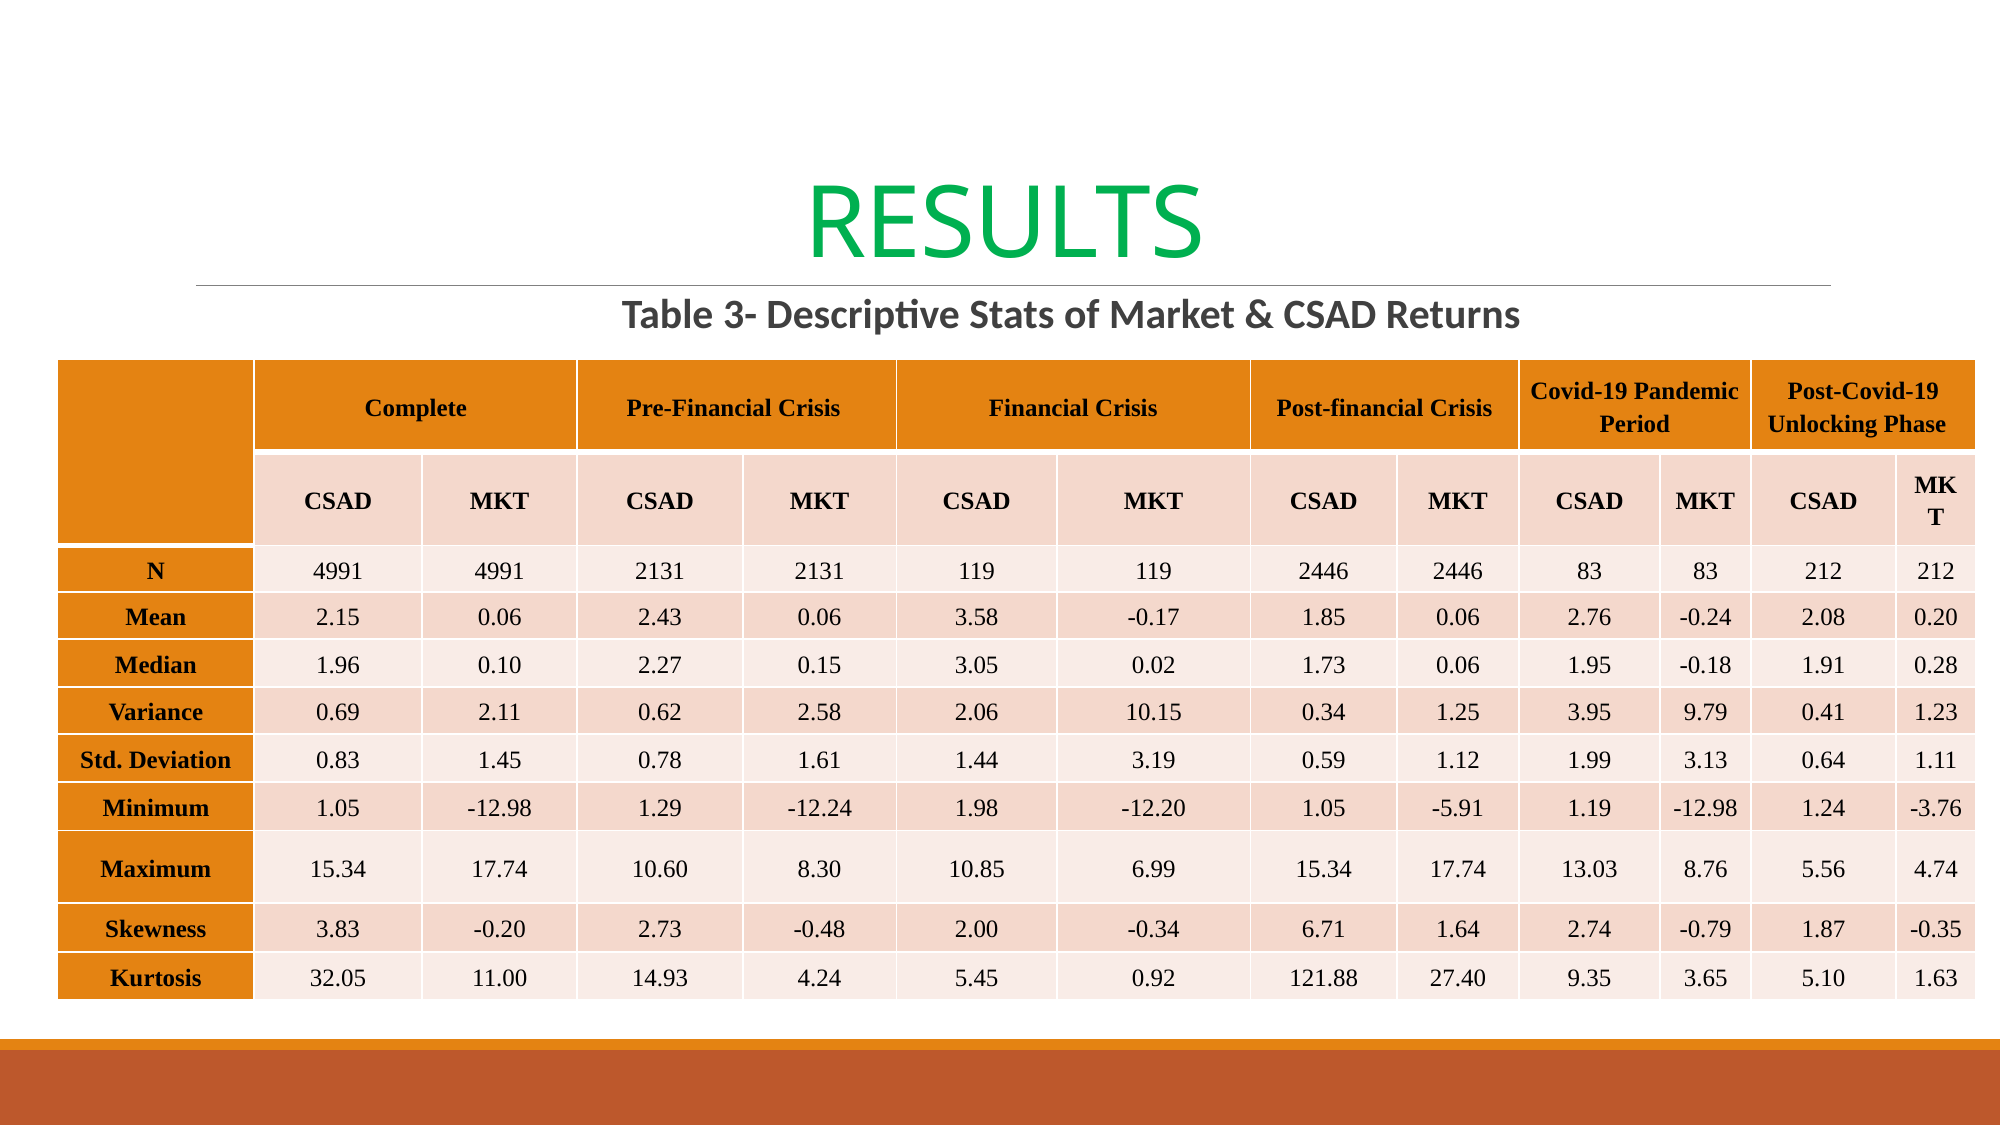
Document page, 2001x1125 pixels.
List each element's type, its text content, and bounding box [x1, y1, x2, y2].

table_cell 2.15 [255, 593, 421, 638]
table_cell 3.83 [255, 904, 421, 951]
table_cell 3.65 [1661, 953, 1750, 999]
table_cell -0.24 [1661, 593, 1750, 638]
table_cell CSAD [1251, 455, 1396, 545]
table_cell 2.08 [1752, 593, 1895, 638]
table_cell 5.10 [1752, 953, 1895, 999]
table_cell 1.91 [1752, 640, 1895, 686]
table_cell 1.05 [1251, 783, 1396, 830]
table_header Complete [255, 360, 576, 449]
table_cell Std. Deviation [58, 735, 253, 781]
table_cell 0.28 [1897, 640, 1975, 686]
table_cell 83 [1520, 546, 1659, 591]
table_cell -0.48 [744, 904, 896, 951]
table_cell CSAD [578, 455, 742, 545]
table_cell MKT [1398, 455, 1518, 545]
table_cell 15.34 [255, 831, 421, 902]
table_header Covid-19 Pandemic Period [1520, 360, 1750, 449]
table_cell 0.78 [578, 735, 742, 781]
table_cell 0.41 [1752, 688, 1895, 733]
table_cell 212 [1752, 546, 1895, 591]
table_cell 4.74 [1897, 831, 1975, 902]
table_cell 0.06 [744, 593, 896, 638]
table_cell CSAD [897, 455, 1056, 545]
table_cell 17.74 [423, 831, 576, 902]
table_cell 10.85 [897, 831, 1056, 902]
table_cell 0.20 [1897, 593, 1975, 638]
table_cell 1.44 [897, 735, 1056, 781]
table_cell Kurtosis [58, 953, 253, 999]
table_cell 0.59 [1251, 735, 1396, 781]
table_cell 0.64 [1752, 735, 1895, 781]
table_cell 1.05 [255, 783, 421, 830]
table_cell 1.25 [1398, 688, 1518, 733]
table_cell 2.58 [744, 688, 896, 733]
table_cell 4991 [423, 546, 576, 591]
table_cell 3.95 [1520, 688, 1659, 733]
table_cell 3.19 [1058, 735, 1250, 781]
table_cell N [58, 548, 253, 591]
title RESULTS [180, 47, 1830, 285]
table_cell 17.74 [1398, 831, 1518, 902]
table_cell 1.73 [1251, 640, 1396, 686]
table_cell 1.24 [1752, 783, 1895, 830]
table_header Financial Crisis [897, 360, 1250, 449]
table_cell 6.71 [1251, 904, 1396, 951]
table_header Post-Covid-19 Unlocking Phase [1752, 360, 1975, 449]
table_cell MKT [423, 455, 576, 545]
table_cell 0.06 [1398, 640, 1518, 686]
table_cell 27.40 [1398, 953, 1518, 999]
table_cell -12.98 [423, 783, 576, 830]
table_cell 2.06 [897, 688, 1056, 733]
list Table 3- Descriptive Stats of Market & CSAD Returns [180, 285, 1830, 358]
table_cell 1.61 [744, 735, 896, 781]
table_cell Variance [58, 688, 253, 733]
table_cell 0.83 [255, 735, 421, 781]
table_cell Median [58, 640, 253, 686]
table_cell 212 [1897, 546, 1975, 591]
table_cell 32.05 [255, 953, 421, 999]
table_cell 9.79 [1661, 688, 1750, 733]
table_cell 4.24 [744, 953, 896, 999]
table_cell 3.05 [897, 640, 1056, 686]
table_cell 3.13 [1661, 735, 1750, 781]
table_cell Maximum [58, 831, 253, 902]
table_cell 0.06 [1398, 593, 1518, 638]
table_cell -0.20 [423, 904, 576, 951]
table_cell 0.15 [744, 640, 896, 686]
table_cell 8.76 [1661, 831, 1750, 902]
table_cell 1.63 [1897, 953, 1975, 999]
table_cell 5.56 [1752, 831, 1895, 902]
table_cell -0.17 [1058, 593, 1250, 638]
table_cell MKT [744, 455, 896, 545]
table_cell 1.23 [1897, 688, 1975, 733]
table_cell 83 [1661, 546, 1750, 591]
table_cell 0.10 [423, 640, 576, 686]
table_cell 10.15 [1058, 688, 1250, 733]
table_cell 0.62 [578, 688, 742, 733]
table_cell 15.34 [1251, 831, 1396, 902]
table_cell Minimum [58, 783, 253, 830]
table_cell 3.58 [897, 593, 1056, 638]
table_cell MKT [1661, 455, 1750, 545]
table_cell 10.60 [578, 831, 742, 902]
table_cell 5.45 [897, 953, 1056, 999]
table_cell MKT [1058, 455, 1250, 545]
table_cell 14.93 [578, 953, 742, 999]
table_cell -0.18 [1661, 640, 1750, 686]
table_cell 121.88 [1251, 953, 1396, 999]
table_cell 1.29 [578, 783, 742, 830]
table_header Post-financial Crisis [1251, 360, 1518, 449]
table_cell CSAD [255, 455, 421, 545]
table_cell 2.00 [897, 904, 1056, 951]
table_cell 0.34 [1251, 688, 1396, 733]
table_cell 119 [897, 546, 1056, 591]
table_cell 1.96 [255, 640, 421, 686]
table_cell -5.91 [1398, 783, 1518, 830]
table_cell -0.35 [1897, 904, 1975, 951]
table_cell 4991 [255, 546, 421, 591]
table_cell 2131 [744, 546, 896, 591]
table_cell 2.76 [1520, 593, 1659, 638]
table_cell -0.79 [1661, 904, 1750, 951]
table_cell -12.20 [1058, 783, 1250, 830]
table_cell 1.98 [897, 783, 1056, 830]
table_cell 2.73 [578, 904, 742, 951]
table_cell 1.64 [1398, 904, 1518, 951]
table_cell 2.11 [423, 688, 576, 733]
table_cell 2.43 [578, 593, 742, 638]
table_cell CSAD [1520, 455, 1659, 545]
table_cell 1.11 [1897, 735, 1975, 781]
table_cell MKT [1897, 455, 1975, 545]
table_cell 6.99 [1058, 831, 1250, 902]
table_cell 1.87 [1752, 904, 1895, 951]
table_cell 9.35 [1520, 953, 1659, 999]
table_cell 1.45 [423, 735, 576, 781]
table_cell -0.34 [1058, 904, 1250, 951]
table_cell CSAD [1752, 455, 1895, 545]
table_cell 1.99 [1520, 735, 1659, 781]
table_cell 0.02 [1058, 640, 1250, 686]
table_header [58, 360, 253, 543]
table_cell Mean [58, 593, 253, 638]
table_cell 11.00 [423, 953, 576, 999]
table_cell 0.69 [255, 688, 421, 733]
table_cell 2131 [578, 546, 742, 591]
table_cell -12.98 [1661, 783, 1750, 830]
table_cell 13.03 [1520, 831, 1659, 902]
table_cell 1.85 [1251, 593, 1396, 638]
table_cell 1.12 [1398, 735, 1518, 781]
table_cell 8.30 [744, 831, 896, 902]
table_header Pre-Financial Crisis [578, 360, 896, 449]
table_cell 0.92 [1058, 953, 1250, 999]
table_cell 2.74 [1520, 904, 1659, 951]
table_cell 2446 [1251, 546, 1396, 591]
table_cell 1.95 [1520, 640, 1659, 686]
table_cell Skewness [58, 904, 253, 951]
table_cell -3.76 [1897, 783, 1975, 830]
table_cell 1.19 [1520, 783, 1659, 830]
table_cell 0.06 [423, 593, 576, 638]
table_cell -12.24 [744, 783, 896, 830]
table_cell 119 [1058, 546, 1250, 591]
table_cell 2446 [1398, 546, 1518, 591]
table_cell 2.27 [578, 640, 742, 686]
